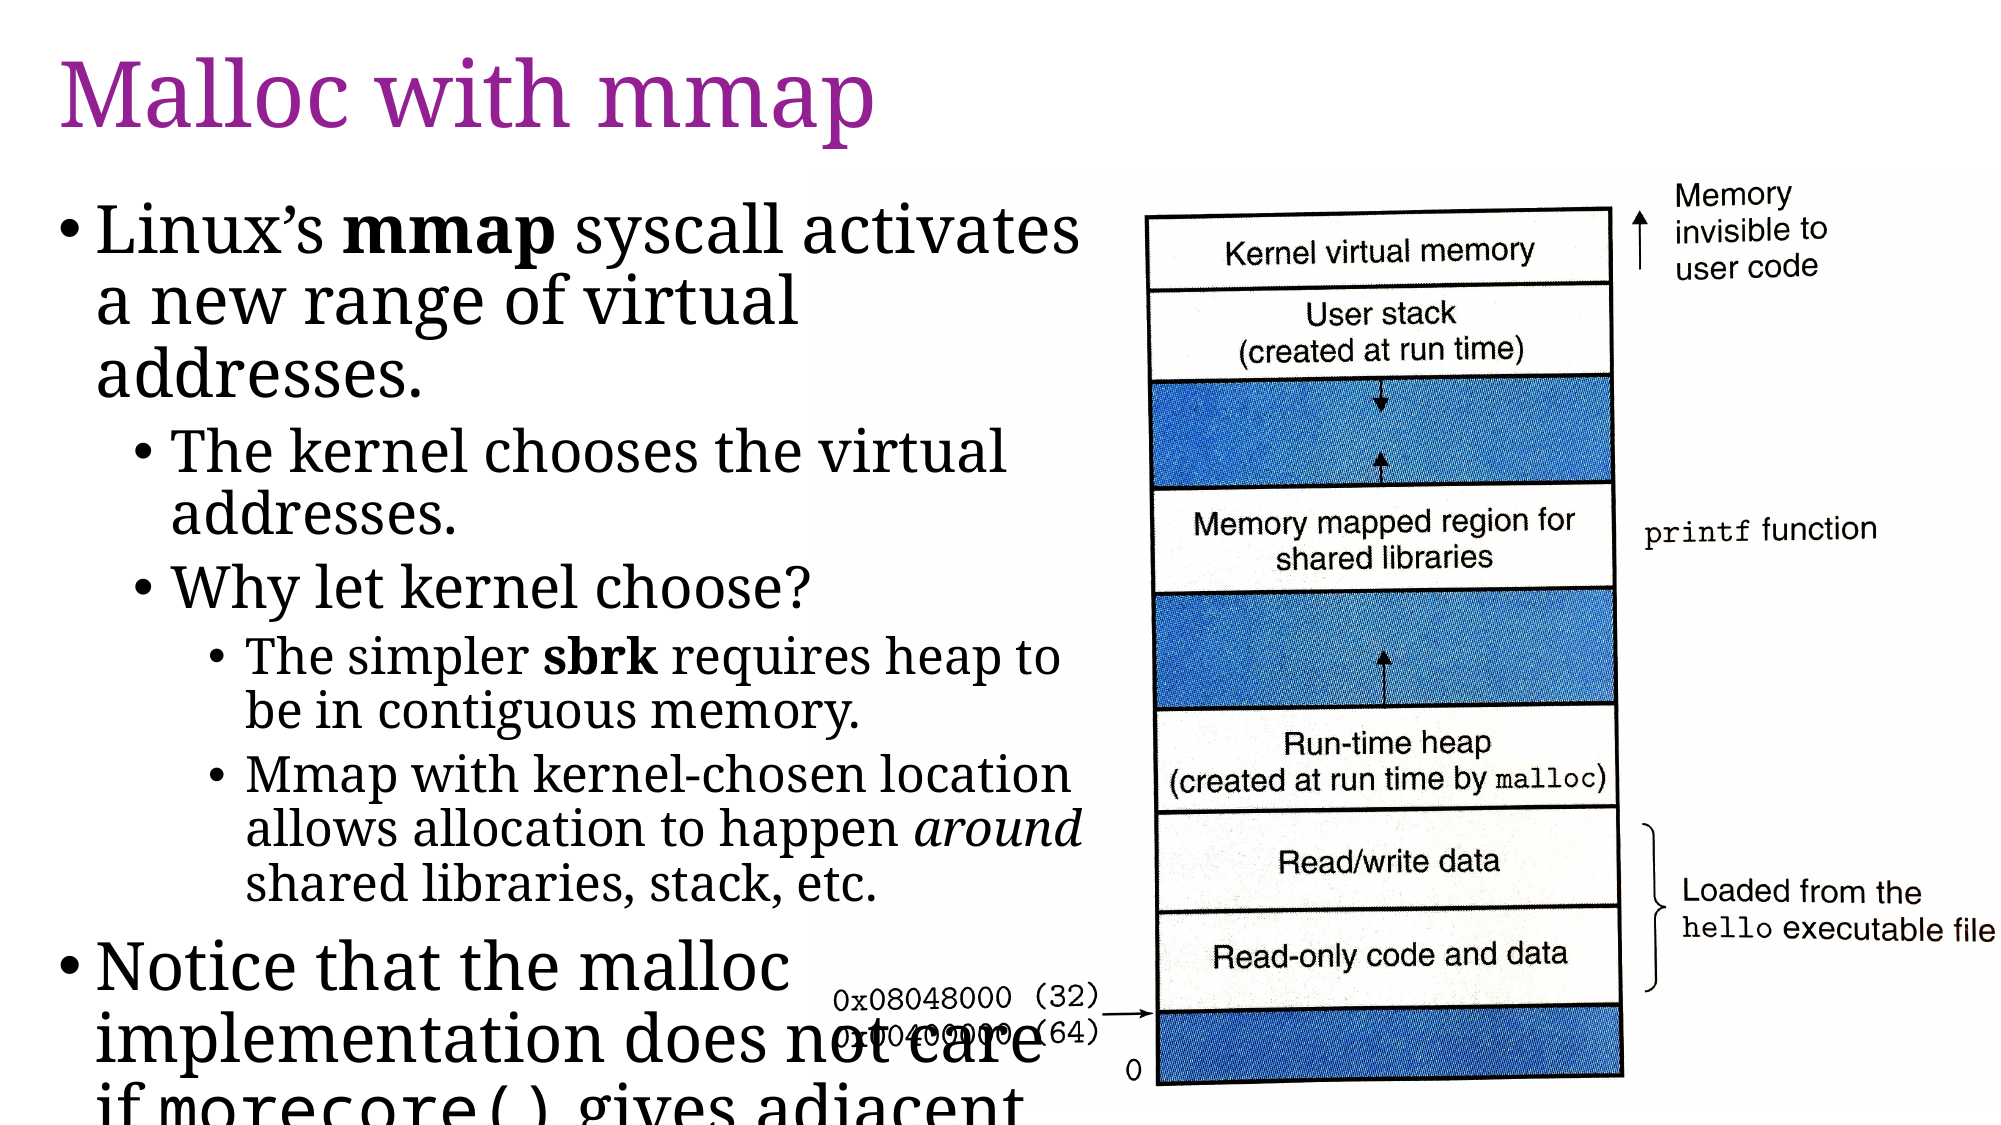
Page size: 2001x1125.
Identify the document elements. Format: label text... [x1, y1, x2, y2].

picture [810, 170, 2000, 1106]
list Linux’s mmap syscall activates a new range of virtual addresses. The kernel chooses the virtual addresses. Why let kernel choose? The simpler sbrk requires heap to be in contiguous memory. Mmap with kernel-chosen location allows allocation to happen around shared libraries, stack, etc. Notice that the malloc implementation does not care if morecore() gives adjacent memory. [43, 188, 810, 1106]
title Malloc with mmap [43, 25, 1953, 171]
